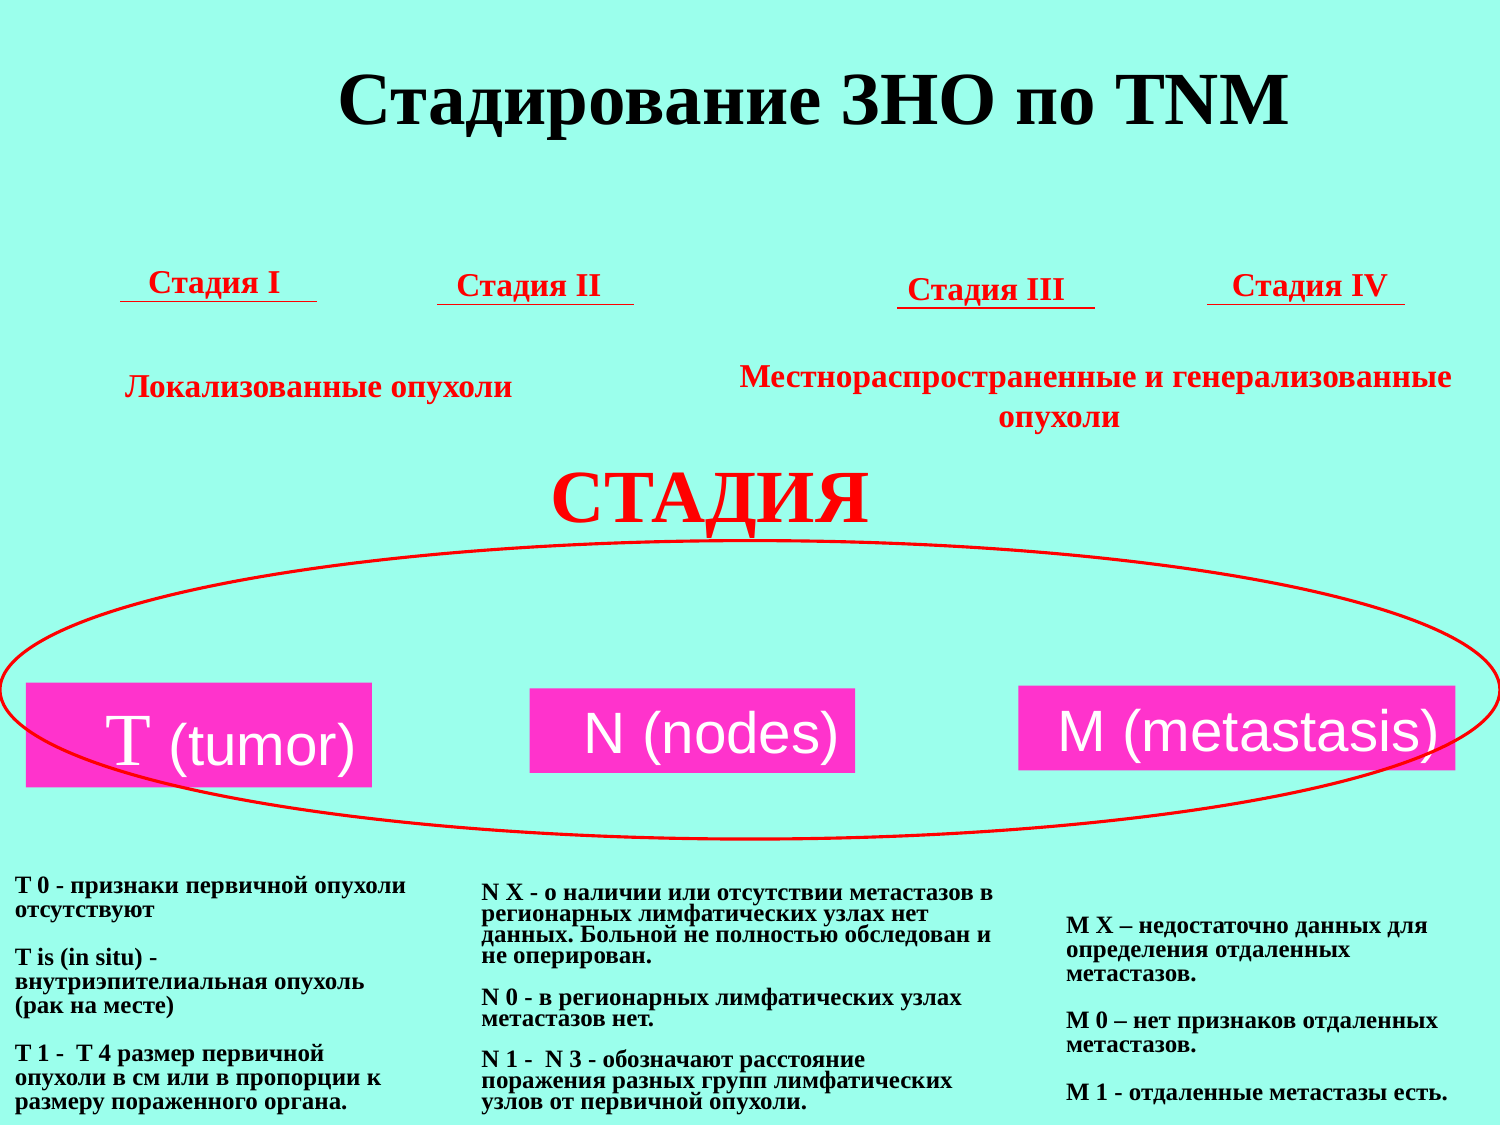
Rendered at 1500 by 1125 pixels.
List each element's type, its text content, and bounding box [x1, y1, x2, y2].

text_box T (tumor) [25, 729, 180, 788]
text_box Стадия II [324, 255, 660, 310]
text_box Стадия III [781, 260, 1117, 315]
text_box N Х - о наличии или отсутствии метастазов в регионарных лимфатических узлах нет данных. Больной не полностью обследован и не оперирован. N 0 - в регионарных лимфатических узлах метастазов нет. N 1 - N 3 - обозначают расстояние поражения разных групп лимфатических узлов от первичной опухоли. [466, 876, 1011, 1122]
text_box M (metastasis) [1383, 741, 1456, 771]
text_box Локализованные опухоли [36, 356, 545, 412]
text_box [0, 545, 1500, 840]
text_box Местнораспространенные и генерализованные опухоли [618, 346, 1500, 442]
text_box Стадирование ЗНО по TNM [233, 25, 1305, 151]
text_box T 0 - признаки первичной опухоли отсутствуют T is (in situ) - внутриэпителиальная опухоль (рак на месте) T 1 - T 4 размер первичной опухоли в см или в пропорции к размеру пораженного органа. [0, 867, 431, 1122]
text_box M Х – недостаточно данных для определения отдаленных метастазов. M 0 – нет признаков отдаленных метастазов. M 1 - отдаленные метастазы есть. [1051, 906, 1500, 1113]
text_box СТАДИЯ [462, 439, 969, 545]
text_box Стадия I [47, 253, 307, 308]
text_box Стадия IV [1105, 255, 1441, 310]
